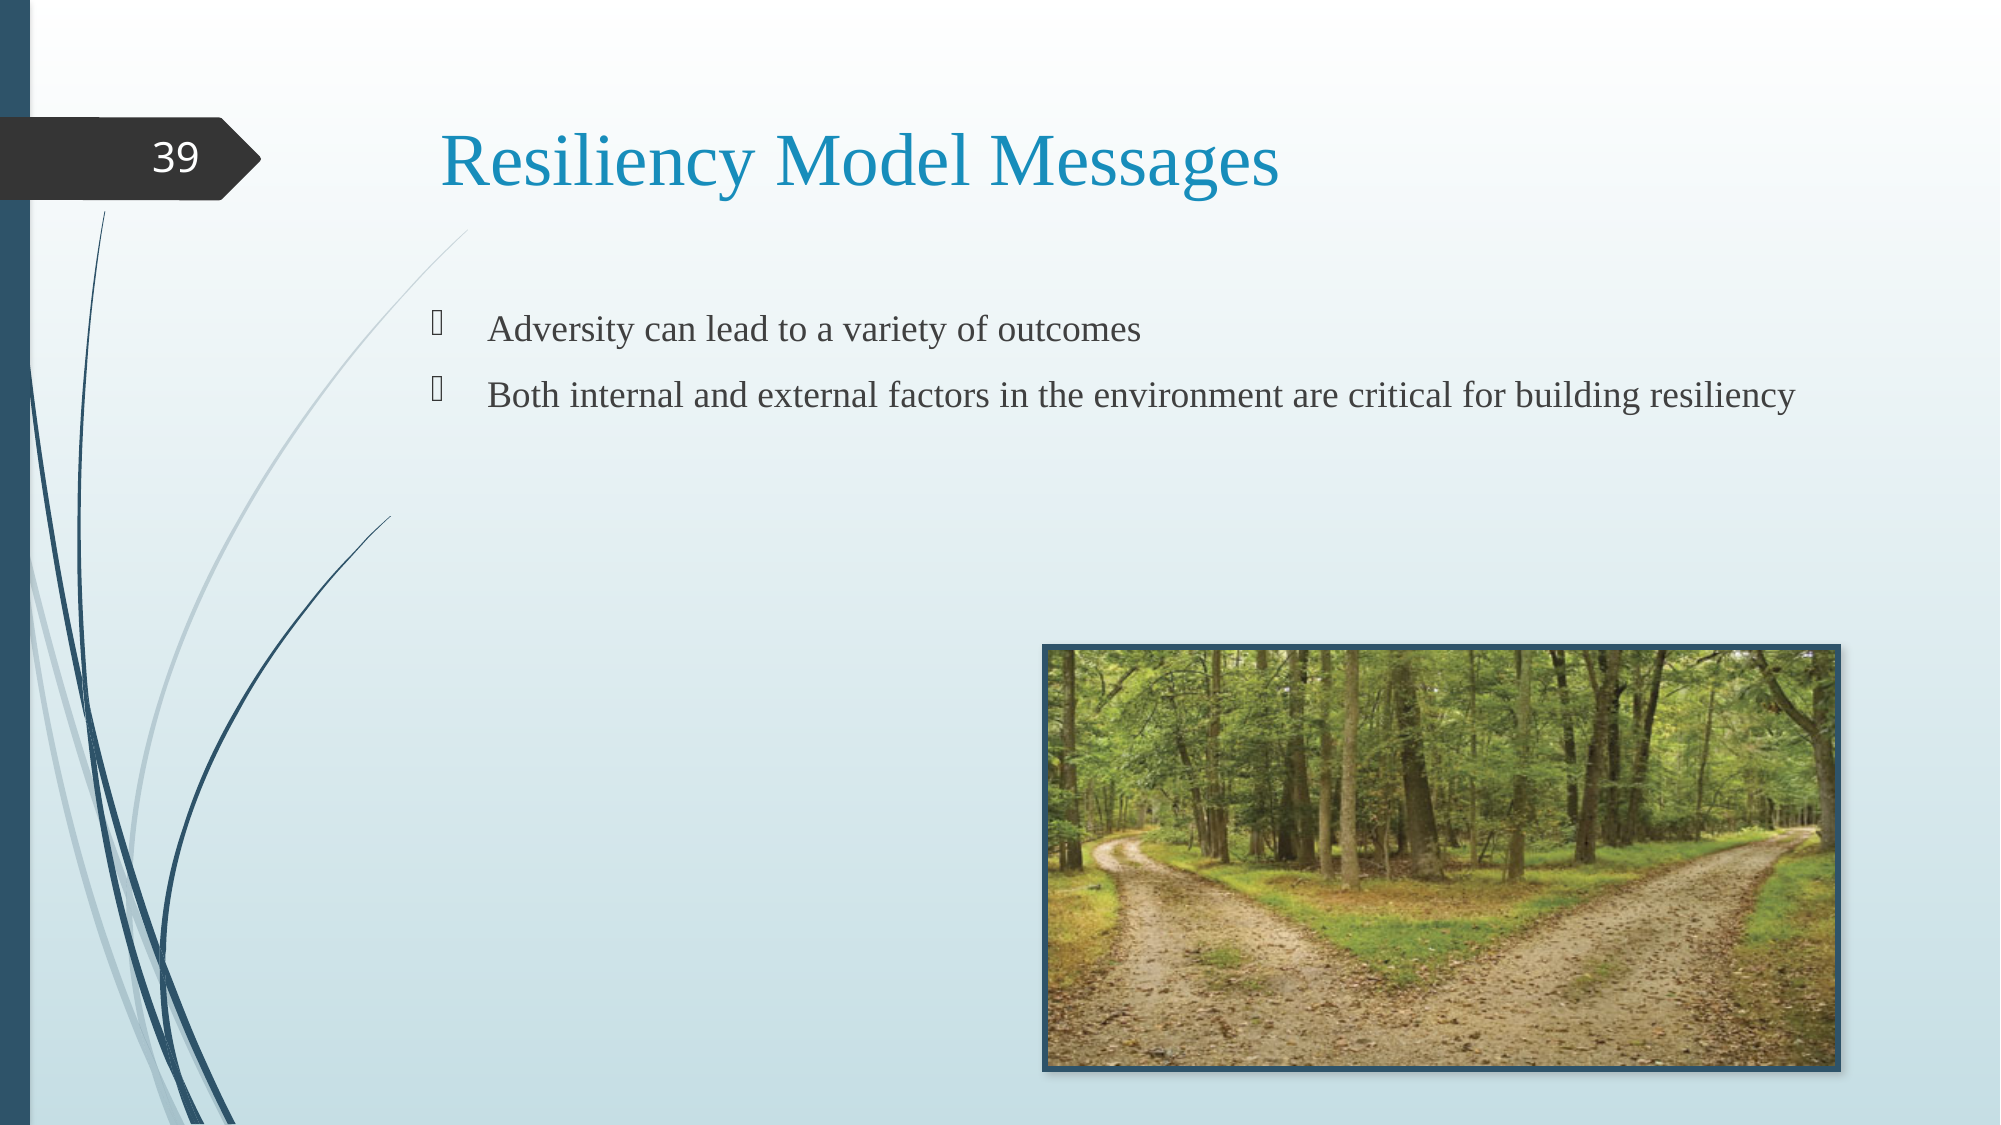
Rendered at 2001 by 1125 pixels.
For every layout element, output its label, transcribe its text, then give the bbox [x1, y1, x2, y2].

title Resiliency Model Messages [425, 102, 1888, 313]
slide_number 39 [87, 129, 216, 190]
list Adversity can lead to a variety of outcomes Both internal and external factors in the environment are critical for building resiliency [415, 230, 1879, 542]
picture [1047, 649, 1835, 1067]
